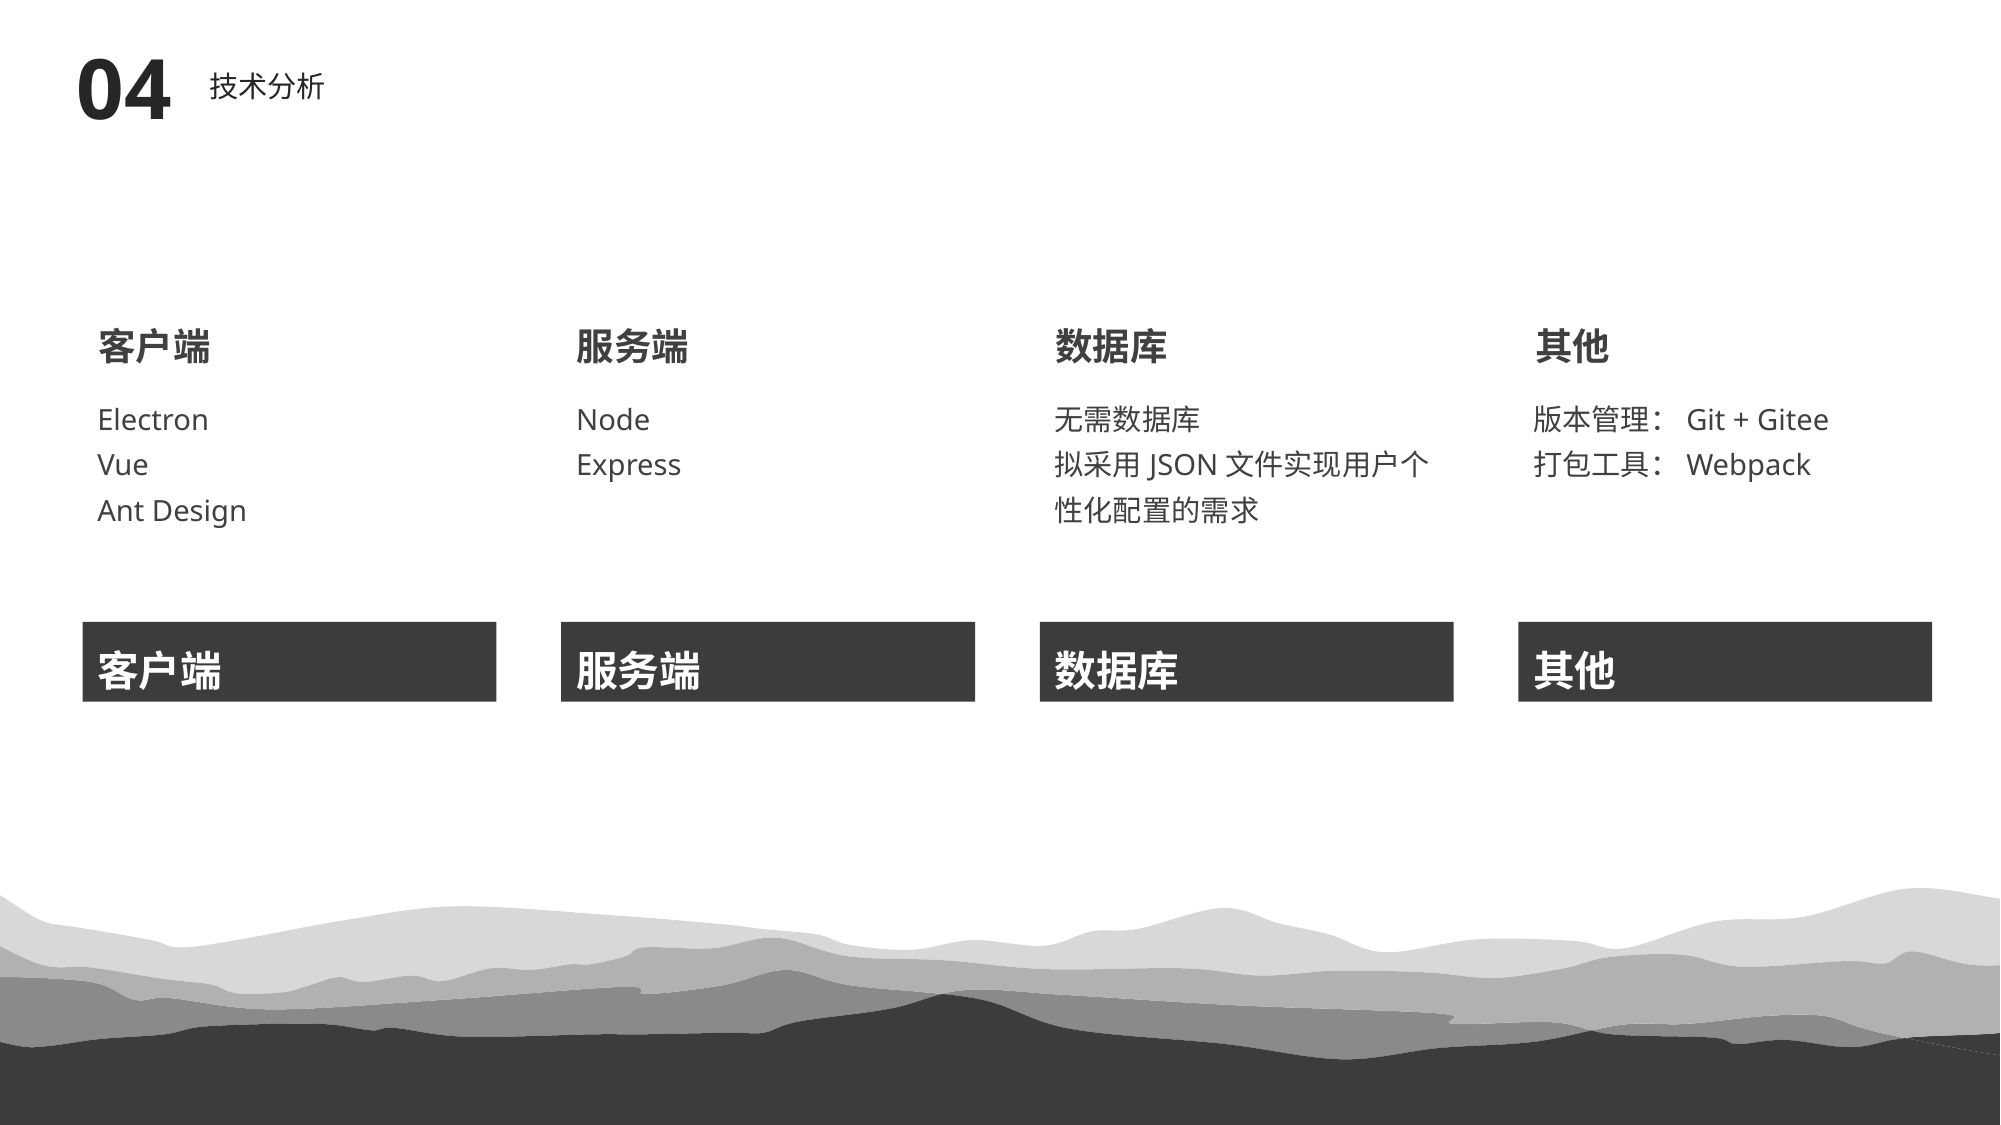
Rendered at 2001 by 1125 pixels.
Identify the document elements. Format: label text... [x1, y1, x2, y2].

text_box 数据库 [1040, 302, 1183, 376]
text_box 客户端 [82, 621, 497, 702]
text_box 服务端 [562, 302, 705, 376]
list 04 [61, 39, 195, 137]
text_box 版本管理：Git + Gitee 打包工具：Webpack [1518, 383, 1933, 489]
text_box 其他 [1518, 621, 1933, 702]
list 技术分析 [194, 60, 501, 116]
text_box Electron Vue Ant Design [82, 383, 497, 535]
text_box 服务端 [561, 621, 976, 702]
text_box 客户端 [83, 302, 226, 376]
text_box 数据库 [1039, 621, 1454, 702]
text_box 无需数据库 拟采用JSON文件实现用户个性化配置的需求 [1039, 383, 1454, 535]
text_box Node Express [561, 383, 976, 489]
text_box 其他 [1520, 302, 1626, 376]
